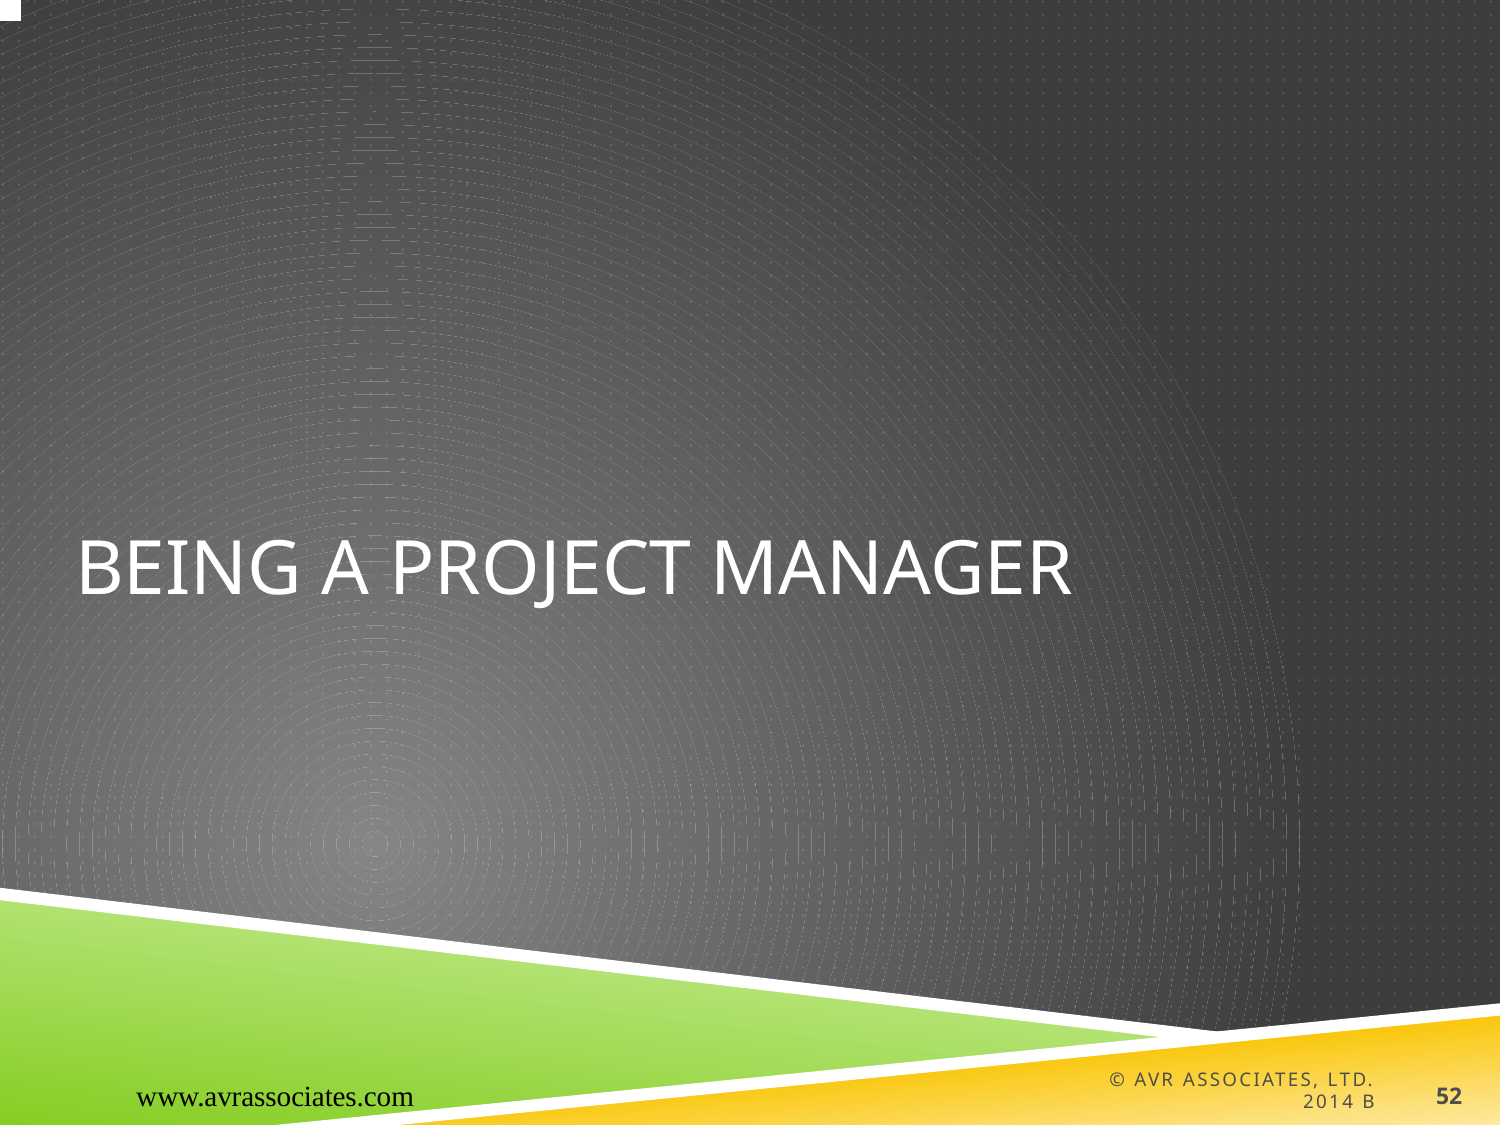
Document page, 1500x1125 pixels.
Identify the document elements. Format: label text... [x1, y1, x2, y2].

slide_number © AVR Associates, Ltd. 2014 B [1050, 1052, 1375, 1113]
picture [0, 0, 22, 22]
slide_number 52 [1387, 1052, 1463, 1113]
title Being a Project Manager [75, 470, 1425, 659]
footer www.avrassociates.com [37, 1052, 513, 1113]
